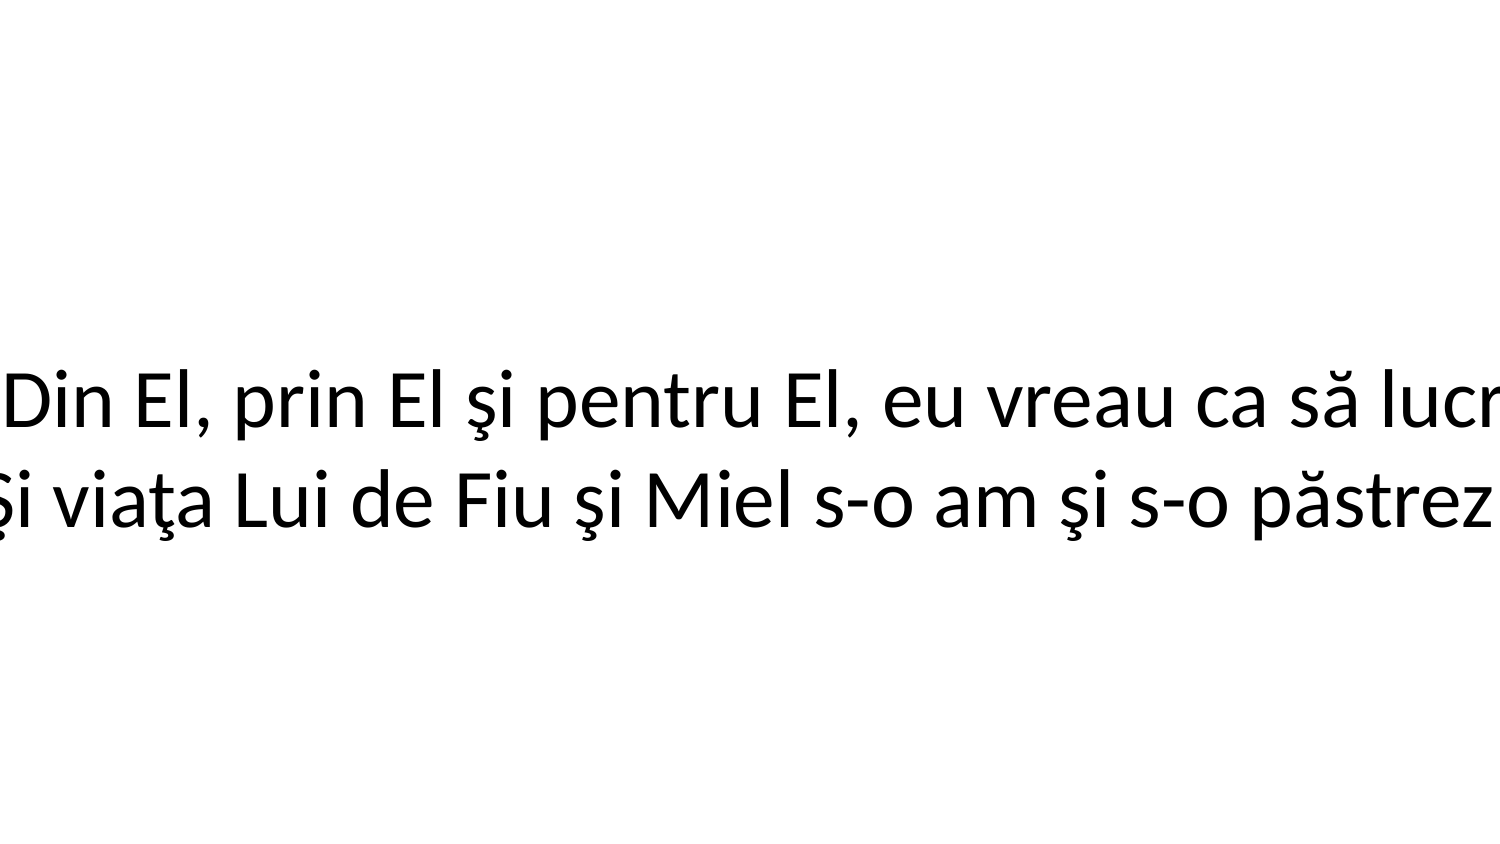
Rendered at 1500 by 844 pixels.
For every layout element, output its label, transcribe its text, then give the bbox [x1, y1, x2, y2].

text_box 2. Din El, prin El şi pentru El, eu vreau ca să lucrez Şi viaţa Lui de Fiu şi Miel s-o am şi s-o păstrez! [0, 292, 1500, 552]
